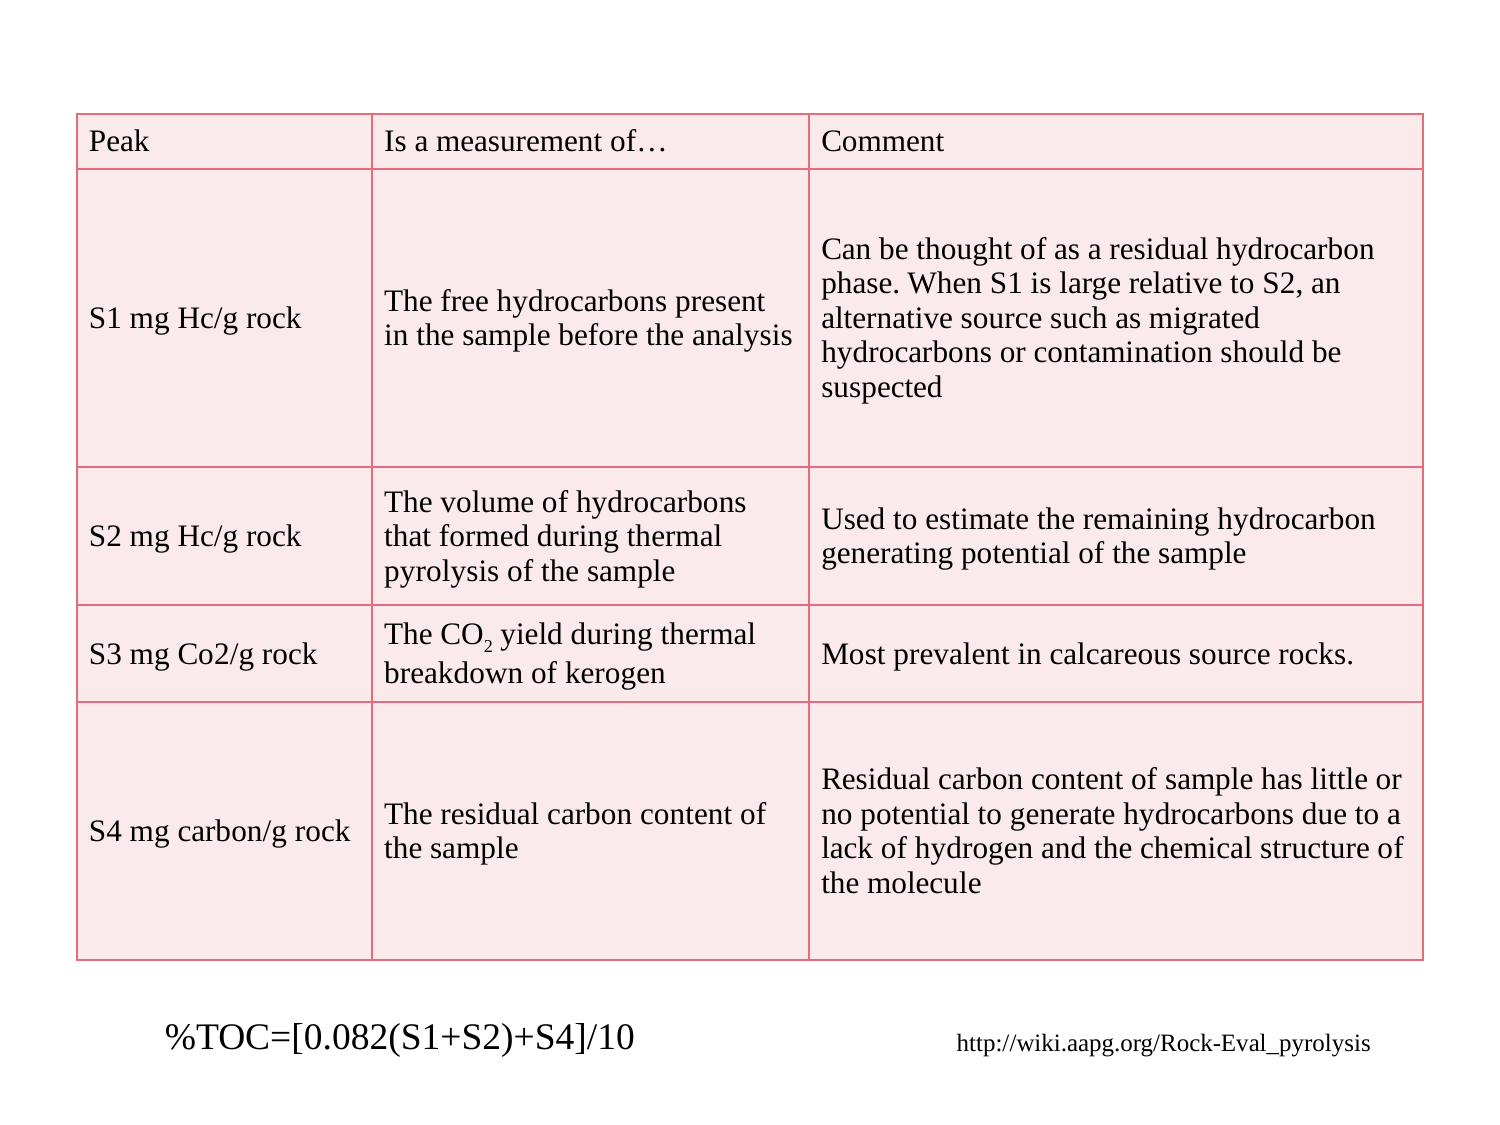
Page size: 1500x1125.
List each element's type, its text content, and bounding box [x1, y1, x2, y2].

table_cell The CO2 yield during thermal breakdown of kerogen [373, 606, 808, 701]
table_cell S1 mg Hc/g rock [78, 170, 371, 466]
table_cell The free hydrocarbons present in the sample before the analysis [373, 170, 808, 466]
table_header Comment [810, 115, 1422, 168]
table_cell S3 mg Co2/g rock [78, 606, 371, 701]
table_header Is a measurement of… [373, 115, 808, 168]
table_cell Can be thought of as a residual hydrocarbon phase. When S1 is large relative to S2, an alternative source such as migrated hydrocarbons or contamination should be suspected [810, 170, 1422, 466]
table_cell The volume of hydrocarbons that formed during thermal pyrolysis of the sample [373, 468, 808, 604]
table_cell S4 mg carbon/g rock [78, 703, 371, 959]
table_cell Most prevalent in calcareous source rocks. [810, 606, 1422, 701]
table_cell Used to estimate the remaining hydrocarbon generating potential of the sample [810, 468, 1422, 604]
text_box %TOC=[0.082(S1+S2)+S4]/10 [149, 1004, 650, 1065]
table_cell Residual carbon content of sample has little or no potential to generate hydrocarbons due to a lack of hydrogen and the chemical structure of the molecule [810, 703, 1422, 959]
text_box http://wiki.aapg.org/Rock-Eval_pyrolysis [941, 1019, 1387, 1065]
table_cell The residual carbon content of the sample [373, 703, 808, 959]
table_cell S2 mg Hc/g rock [78, 468, 371, 604]
table_header Peak [78, 115, 371, 168]
